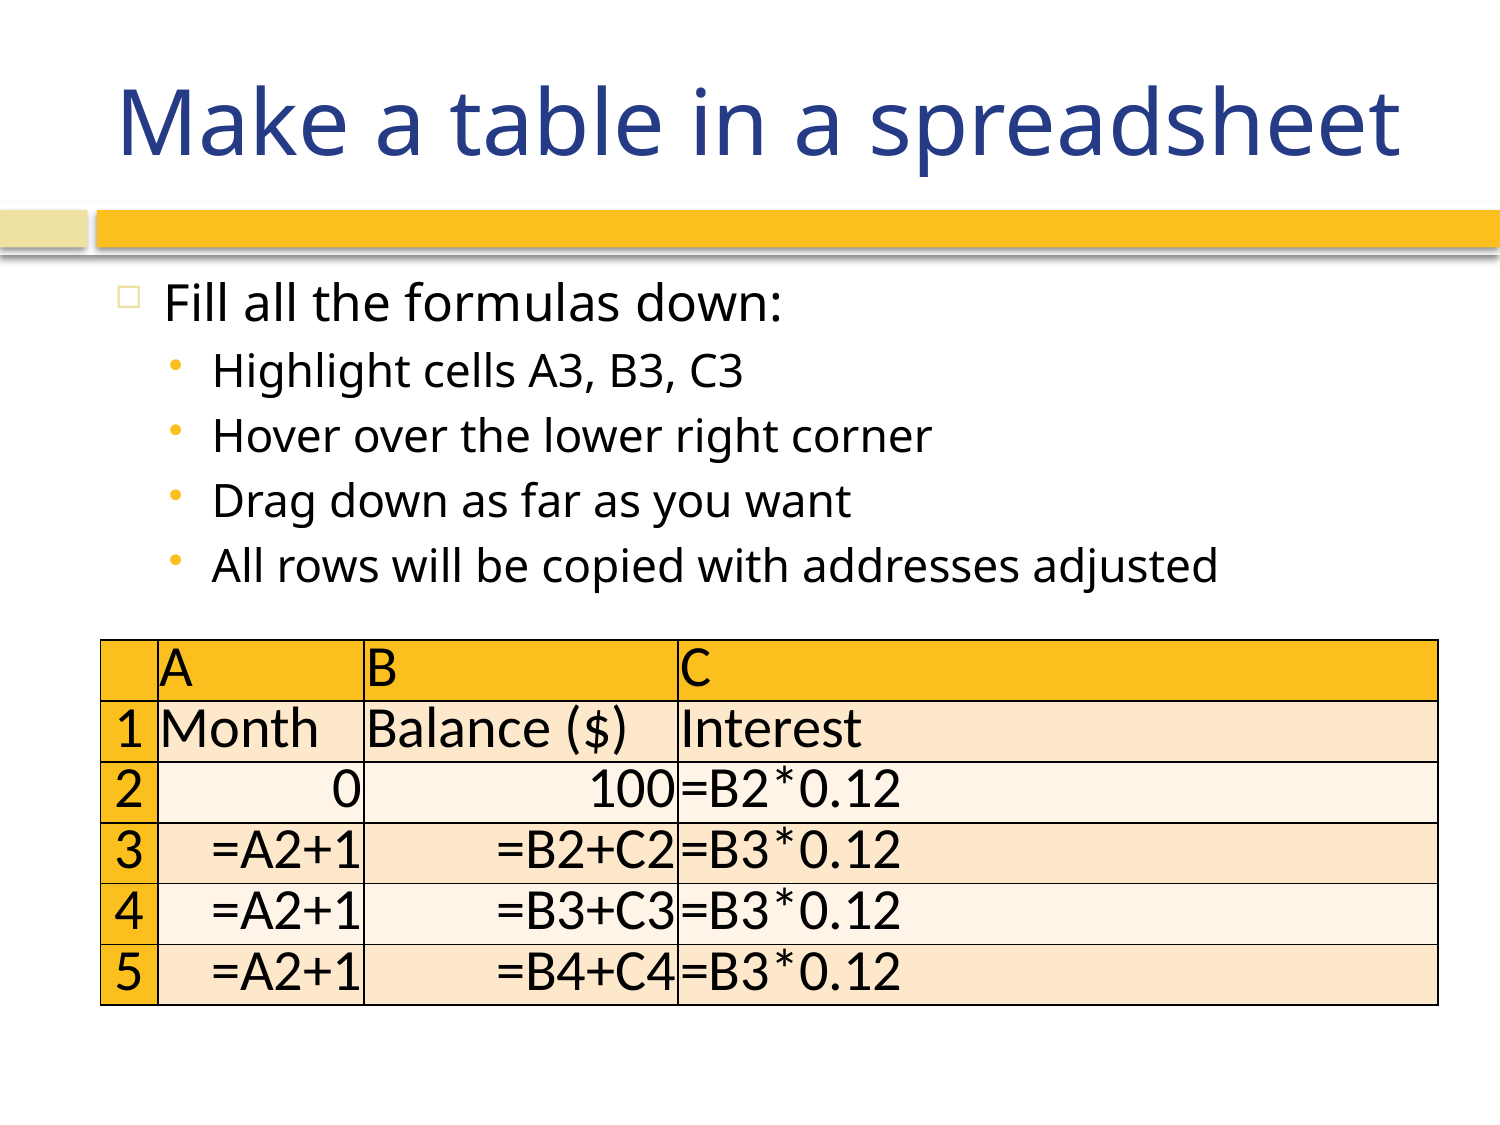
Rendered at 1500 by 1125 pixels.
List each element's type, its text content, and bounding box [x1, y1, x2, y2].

table_cell =B4+C4 [365, 945, 677, 1004]
table_cell =B2+C2 [365, 824, 677, 883]
list Fill all the formulas down: Highlight cells A3, B3, C3 Hover over the lower right corner Drag down as far as you want All rows will be copied with addresses adjusted [100, 262, 1438, 601]
table_cell Month [159, 702, 363, 761]
table_header C [679, 641, 1437, 700]
table_cell =B3*0.12 [679, 824, 1437, 883]
table_cell =A2+1 [159, 945, 363, 1004]
table_cell =A2+1 [159, 884, 363, 944]
table_cell =B2*0.12 [679, 763, 1437, 822]
table_cell 0 [159, 763, 363, 822]
table_header A [159, 641, 363, 700]
table_cell 100 [365, 763, 677, 822]
table_header [101, 641, 157, 700]
table_cell 2 [101, 763, 157, 822]
title Make a table in a spreadsheet [100, 37, 1438, 200]
table_header B [365, 641, 677, 700]
table_cell Interest [679, 702, 1437, 761]
table_cell Balance ($) [365, 702, 677, 761]
table_cell =B3*0.12 [679, 945, 1437, 1004]
table_cell 4 [101, 884, 157, 944]
table_cell =B3+C3 [365, 884, 677, 944]
table_cell 1 [101, 702, 157, 761]
table_cell =B3*0.12 [679, 884, 1437, 944]
table_cell 3 [101, 824, 157, 883]
table_cell 5 [101, 945, 157, 1004]
table_cell =A2+1 [159, 824, 363, 883]
